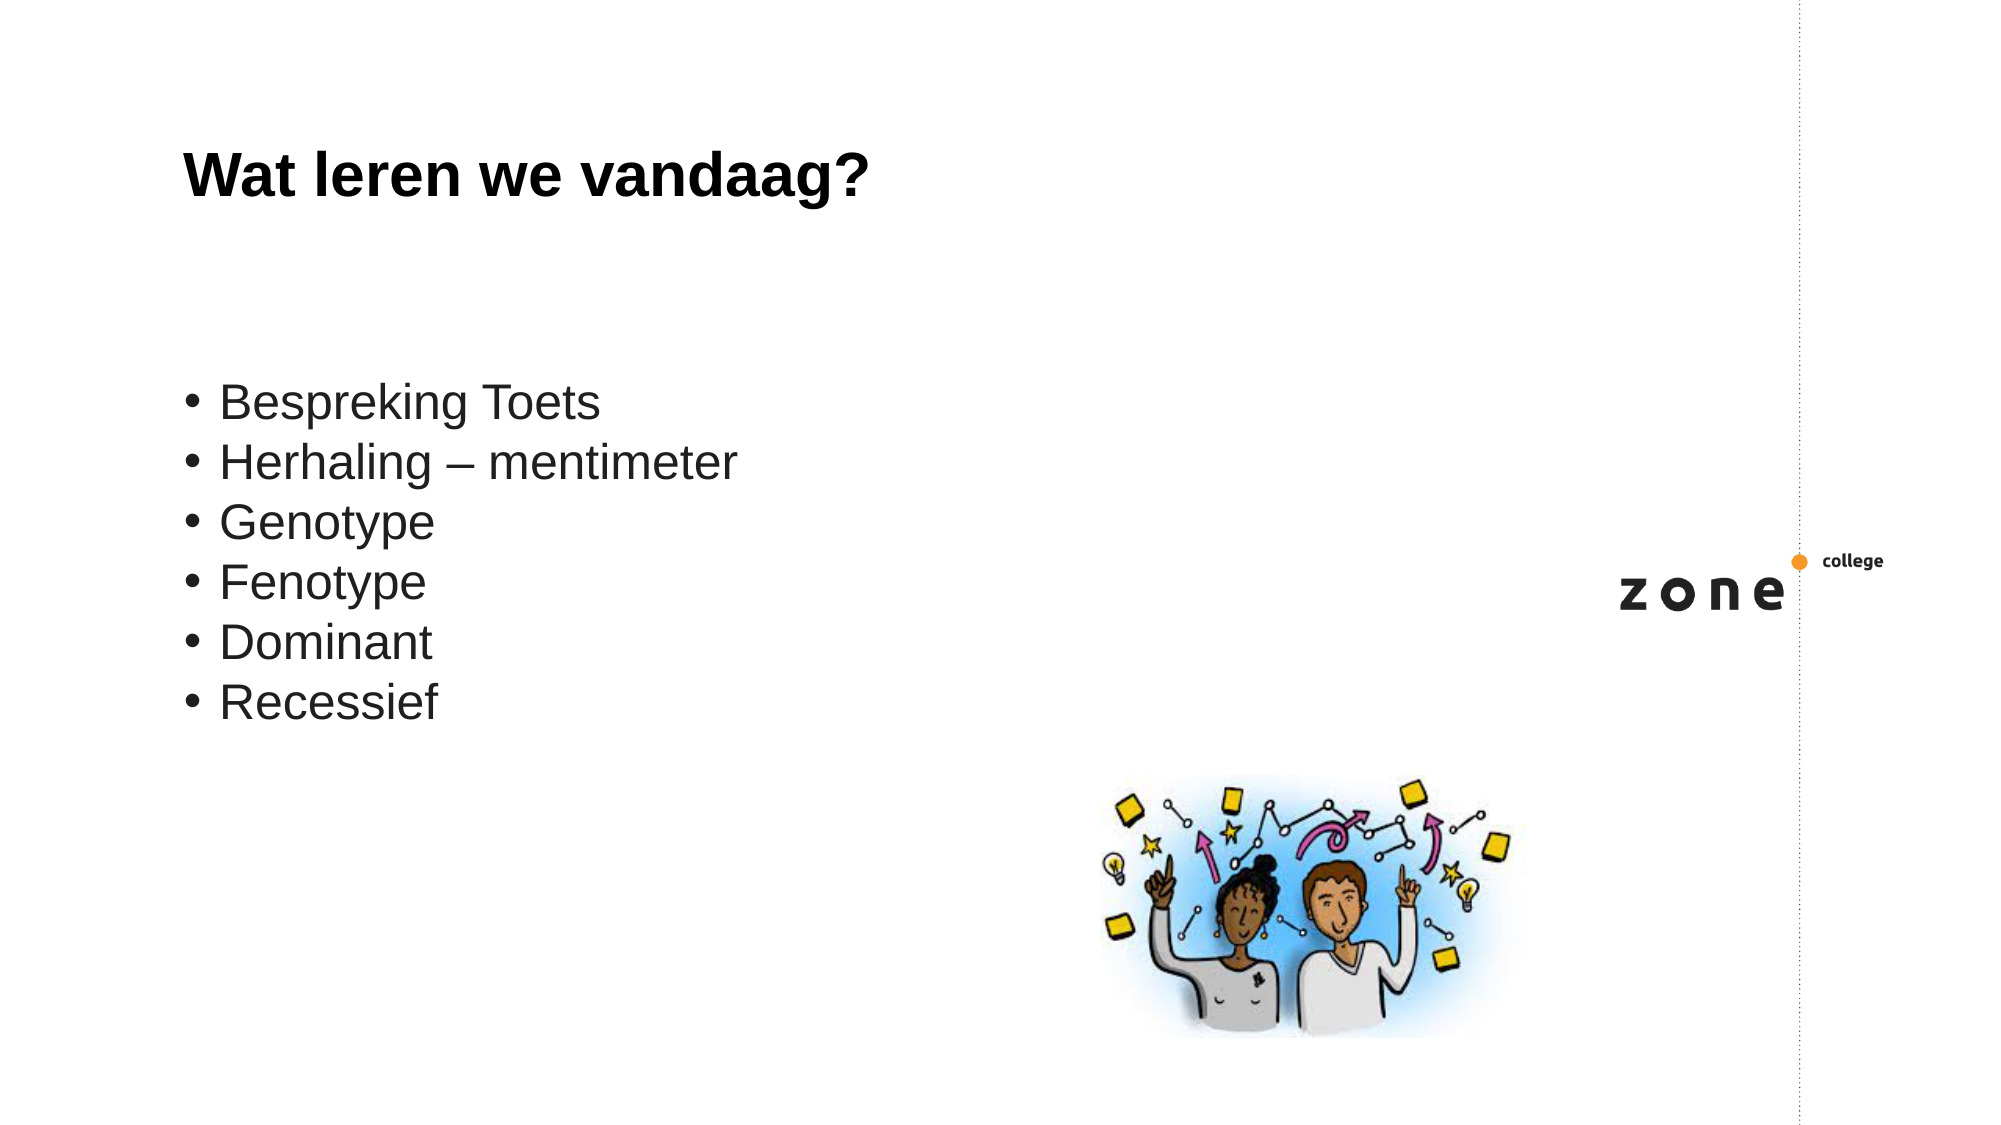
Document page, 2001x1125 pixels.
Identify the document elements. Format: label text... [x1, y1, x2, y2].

picture [1076, 775, 1544, 1038]
text_box Wat leren we vandaag? [169, 126, 1112, 217]
picture [1596, 0, 2001, 1125]
text_box Bespreking Toets Herhaling – mentimeter Genotype Fenotype Dominant Recessief [169, 362, 1776, 858]
